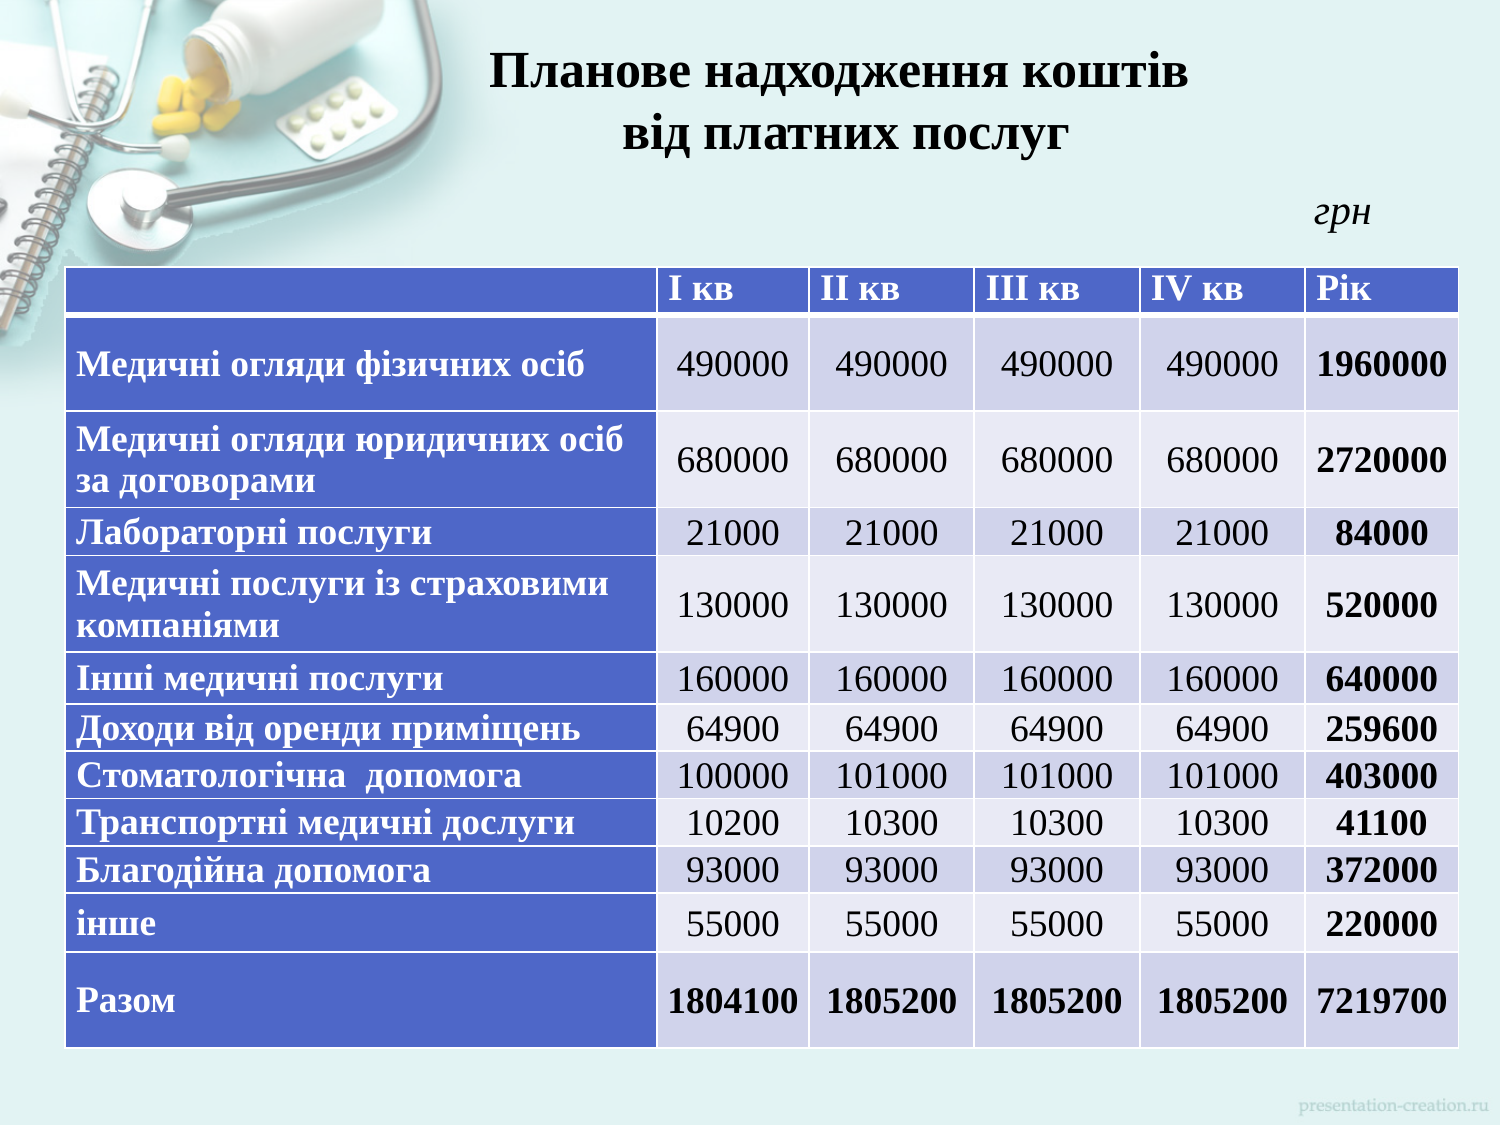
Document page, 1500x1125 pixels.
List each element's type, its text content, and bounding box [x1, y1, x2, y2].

table_cell 100000 [658, 752, 808, 798]
table_cell 41100 [1306, 799, 1458, 845]
table_cell 490000 [810, 318, 973, 410]
table_cell Лабораторні послуги [66, 508, 656, 555]
table_cell 21000 [658, 508, 808, 555]
text_box грн [1299, 175, 1500, 241]
table_cell 1805200 [1141, 953, 1304, 1047]
table_cell 21000 [975, 508, 1139, 555]
table_cell 101000 [810, 752, 973, 798]
table_cell Стоматологічна допомога [66, 752, 656, 798]
table_cell 1960000 [1306, 318, 1458, 410]
table_cell 2720000 [1306, 412, 1458, 507]
table_cell Доходи від оренди приміщень [66, 705, 656, 750]
table_header [66, 268, 656, 312]
text_box Планове надходження коштів від платних послуг [324, 45, 1368, 150]
table_cell Медичні огляди юридичних осіб за договорами [66, 412, 656, 507]
table_cell 7219700 [1306, 953, 1458, 1047]
table_cell 680000 [658, 412, 808, 507]
table_cell Благодійна допомога [66, 847, 656, 892]
table_cell 1805200 [975, 953, 1139, 1047]
table_cell 130000 [658, 556, 808, 651]
table_cell 84000 [1306, 508, 1458, 555]
table_cell 372000 [1306, 847, 1458, 892]
table_cell 490000 [1141, 318, 1304, 410]
table_header ІІ кв [810, 268, 973, 312]
table_cell 64900 [1141, 705, 1304, 750]
table_cell 55000 [975, 894, 1139, 951]
table_cell Інші медичні послуги [66, 653, 656, 703]
table_cell 10300 [975, 799, 1139, 845]
table_header ІV кв [1141, 268, 1304, 312]
table_cell 10200 [658, 799, 808, 845]
table_cell 1804100 [658, 953, 808, 1047]
table_cell 64900 [658, 705, 808, 750]
table_cell 64900 [810, 705, 973, 750]
table_header Рік [1306, 268, 1458, 312]
table_cell 93000 [1141, 847, 1304, 892]
table_cell 640000 [1306, 653, 1458, 703]
table_cell 10300 [810, 799, 973, 845]
table_cell 64900 [975, 705, 1139, 750]
table_cell 520000 [1306, 556, 1458, 651]
table_cell інше [66, 894, 656, 951]
table_cell 93000 [810, 847, 973, 892]
table_cell 490000 [658, 318, 808, 410]
table_cell Медичні огляди фізичних осіб [66, 318, 656, 410]
table_cell 130000 [1141, 556, 1304, 651]
table_cell 93000 [658, 847, 808, 892]
table_cell 1805200 [810, 953, 973, 1047]
table_cell 680000 [975, 412, 1139, 507]
table_cell 680000 [810, 412, 973, 507]
table_cell 160000 [658, 653, 808, 703]
table_cell 55000 [1141, 894, 1304, 951]
table_header І кв [658, 268, 808, 312]
table_cell Разом [66, 953, 656, 1047]
table_cell 93000 [975, 847, 1139, 892]
table_cell 101000 [1141, 752, 1304, 798]
table_cell 130000 [810, 556, 973, 651]
table_cell 55000 [658, 894, 808, 951]
table_cell 403000 [1306, 752, 1458, 798]
table_cell 101000 [975, 752, 1139, 798]
table_cell 160000 [1141, 653, 1304, 703]
table_cell 130000 [975, 556, 1139, 651]
table_cell 55000 [810, 894, 973, 951]
table_cell 160000 [975, 653, 1139, 703]
table_cell 160000 [810, 653, 973, 703]
table_cell 10300 [1141, 799, 1304, 845]
table_cell 259600 [1306, 705, 1458, 750]
table_cell Медичні послуги із страховими компаніями [66, 556, 656, 651]
table_cell 220000 [1306, 894, 1458, 951]
table_cell 490000 [975, 318, 1139, 410]
table_cell Транспортні медичні дослуги [66, 799, 656, 845]
table_cell 680000 [1141, 412, 1304, 507]
table_cell 21000 [1141, 508, 1304, 555]
table_cell 21000 [810, 508, 973, 555]
table_header ІІІ кв [975, 268, 1139, 312]
